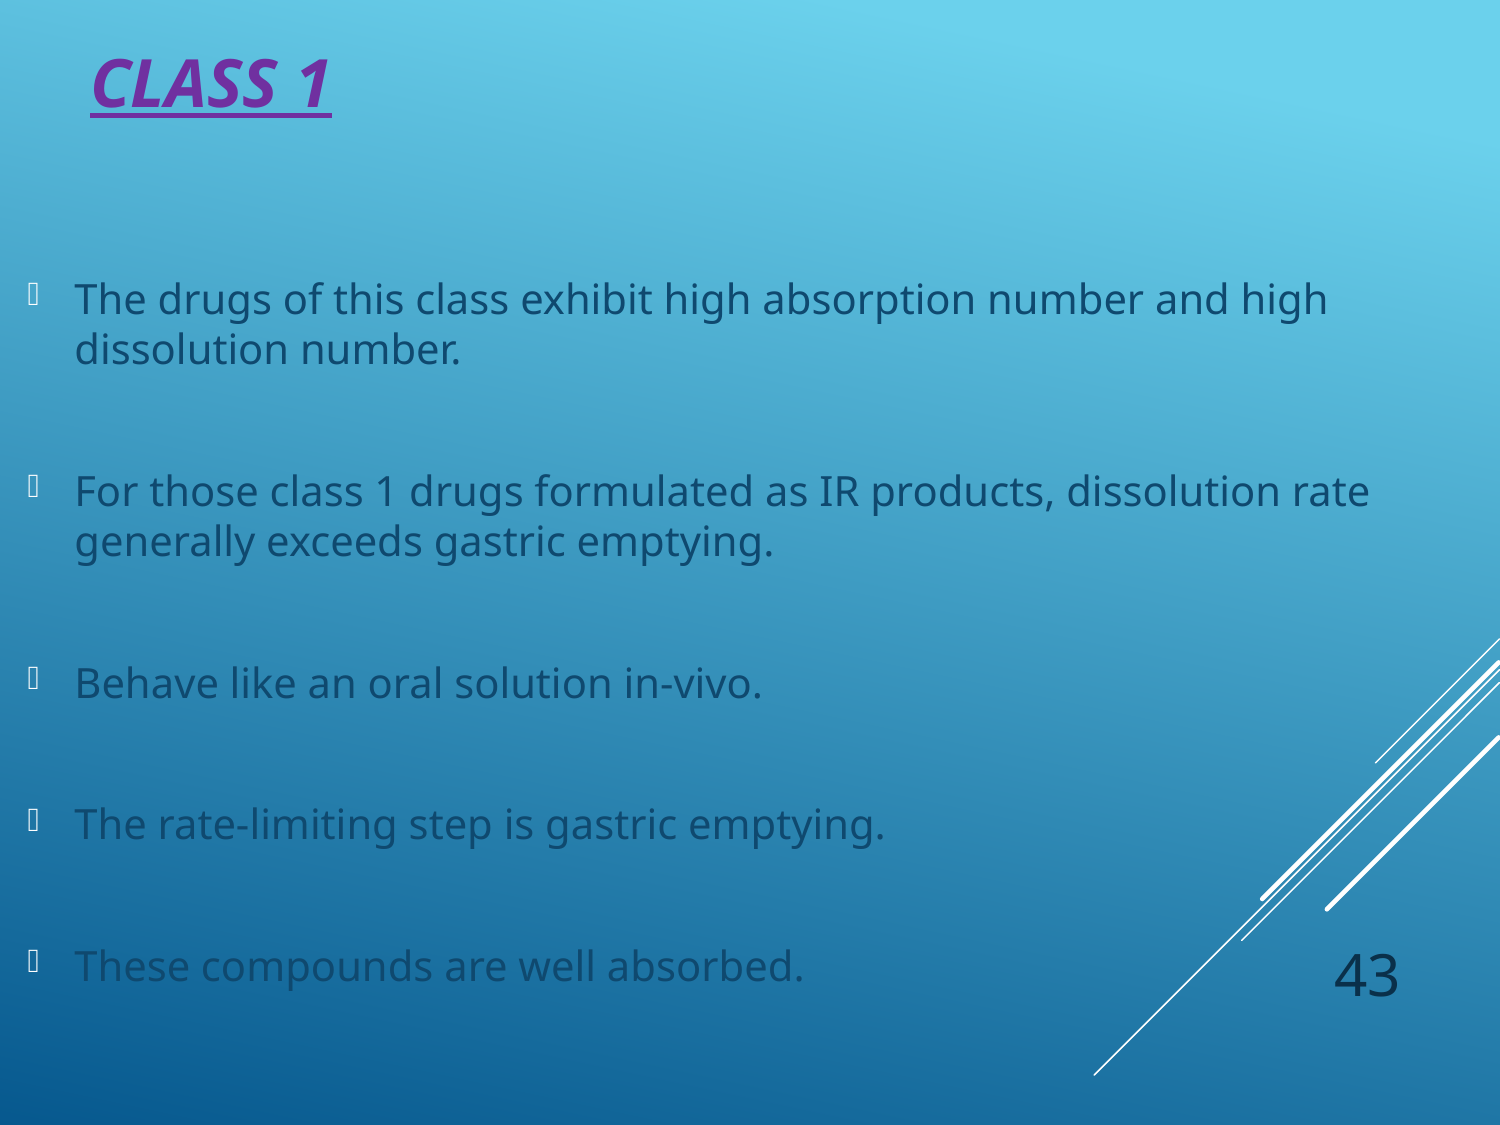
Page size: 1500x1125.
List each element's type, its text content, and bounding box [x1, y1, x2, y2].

title Class 1 [75, 24, 1425, 138]
list The drugs of this class exhibit high absorption number and high dissolution number. For those class 1 drugs formulated as IR products, dissolution rate generally exceeds gastric emptying. Behave like an oral solution in-vivo. The rate-limiting step is gastric emptying. These compounds are well absorbed. [12, 162, 1463, 1100]
slide_number 43 [1275, 915, 1416, 1025]
